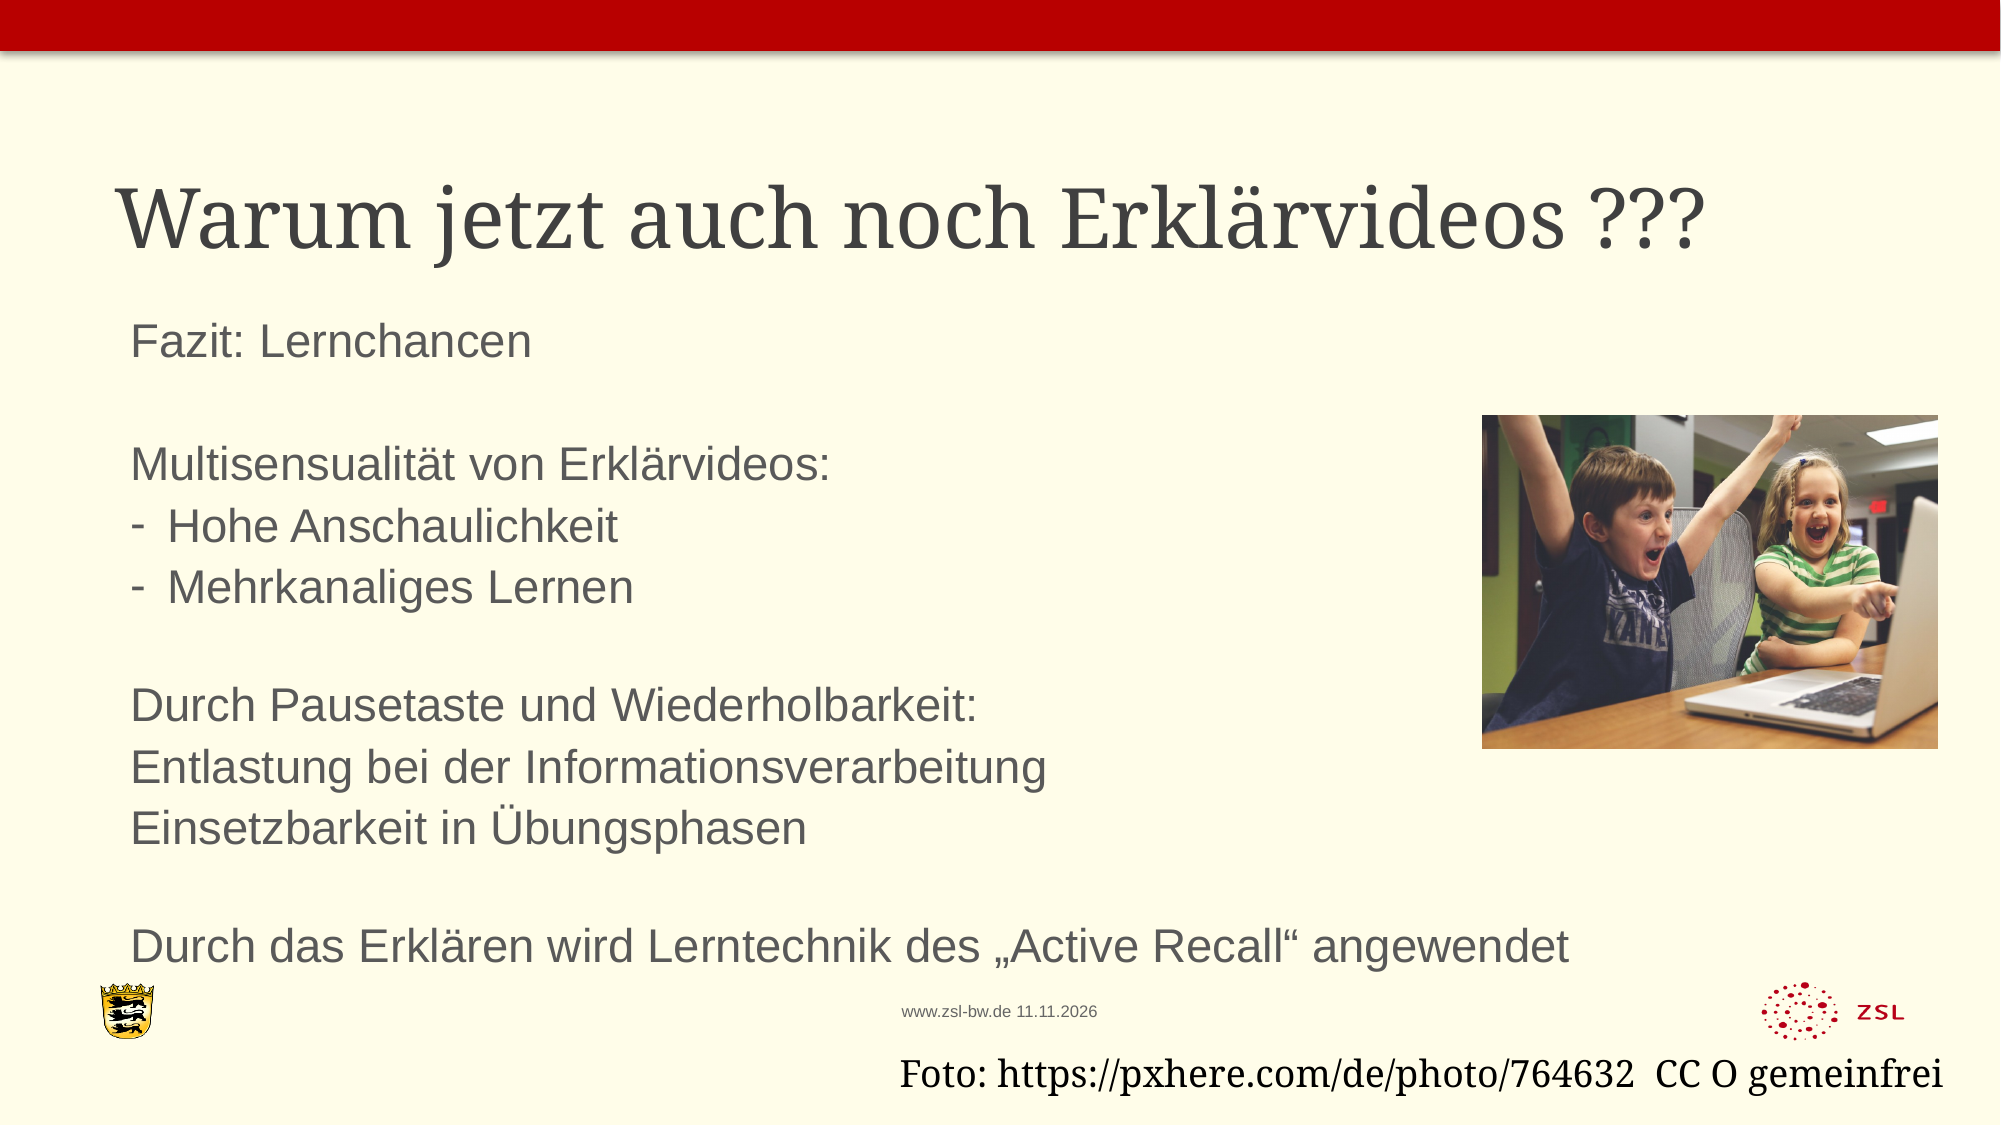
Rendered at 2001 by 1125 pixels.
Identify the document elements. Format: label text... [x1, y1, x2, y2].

title Warum jetzt auch noch Erklärvideos ??? [99, 127, 1900, 303]
text_box Foto: https://pxhere.com/de/photo/764632 CC O gemeinfrei [884, 1042, 1960, 1103]
picture [1481, 414, 1939, 749]
list Fazit: Lernchancen Multisensualität von Erklärvideos: Hohe Anschaulichkeit Mehrkanaliges Lernen Durch Pausetaste und Wiederholbarkeit: Entlastung bei der Informationsverarbeitung Einsetzbarkeit in Übungsphasen Durch das Erklären wird Lerntechnik des „Active Recall“ angewendet [99, 302, 1965, 1125]
